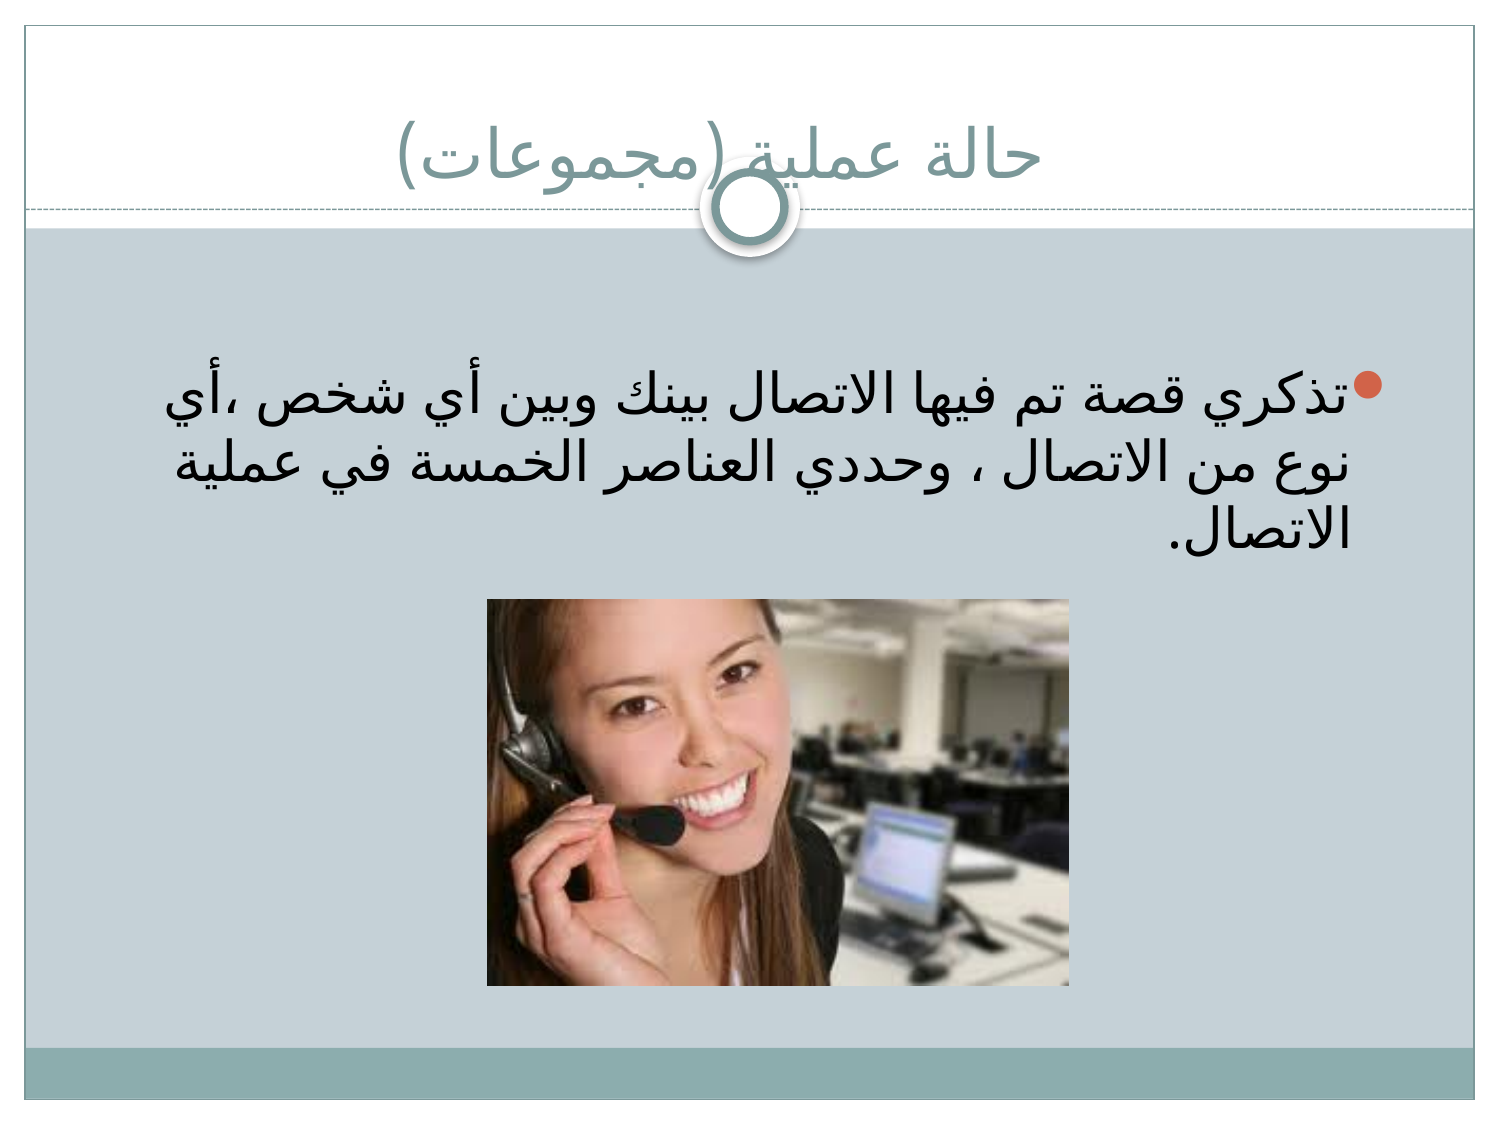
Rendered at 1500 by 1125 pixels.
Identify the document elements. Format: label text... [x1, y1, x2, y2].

picture [487, 599, 1070, 986]
title حالة عملية (مجموعات) [100, 37, 1341, 200]
list تذكري قصة تم فيها الاتصال بينك وبين أي شخص ،أي نوع من الاتصال ، وحددي العناصر الخمسة في عملية الاتصال. [75, 350, 1413, 708]
